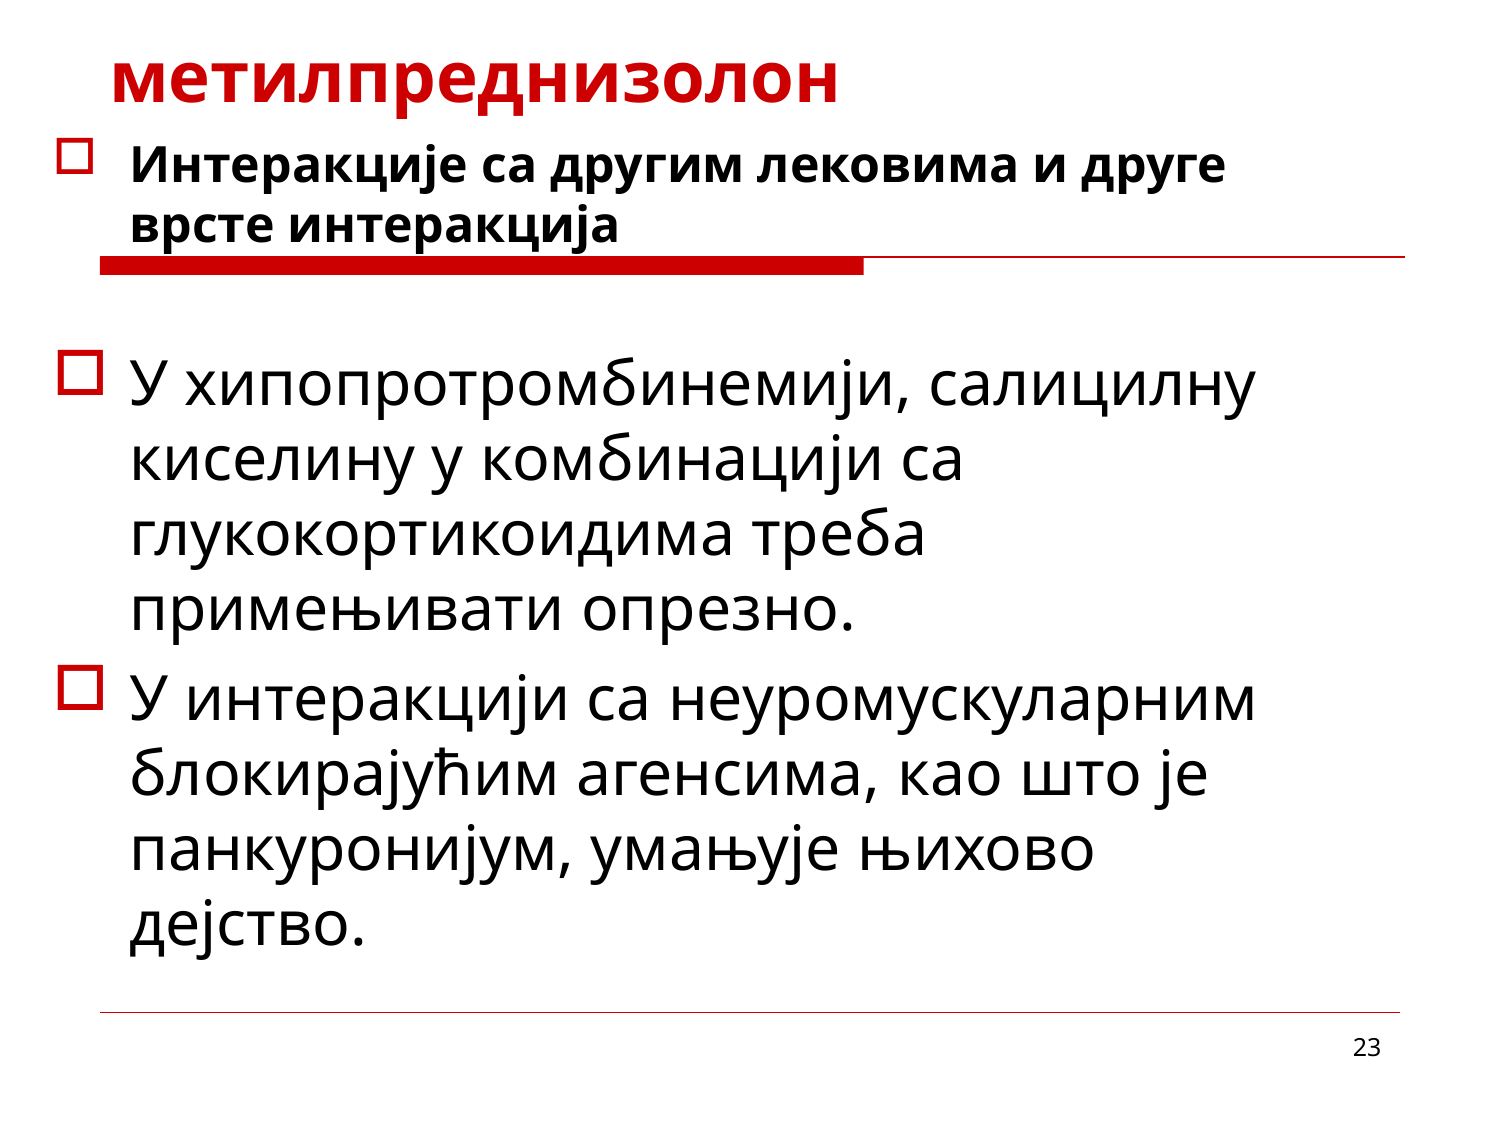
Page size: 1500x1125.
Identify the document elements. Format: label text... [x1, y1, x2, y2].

title метилпреднизолон [107, 29, 895, 130]
slide_number 23 [1348, 1029, 1390, 1125]
text_box Интеракције са другим лековима и друге врсте интеракција У хипопротромбинемији, салицилну киселину у комбинацији са глукокортикоидима треба примењивати опрезно. У интеракцији са неуромускуларним блокирајућим агенсима, као што је панкуронијум, умањује њихово дејство. [50, 130, 1332, 958]
